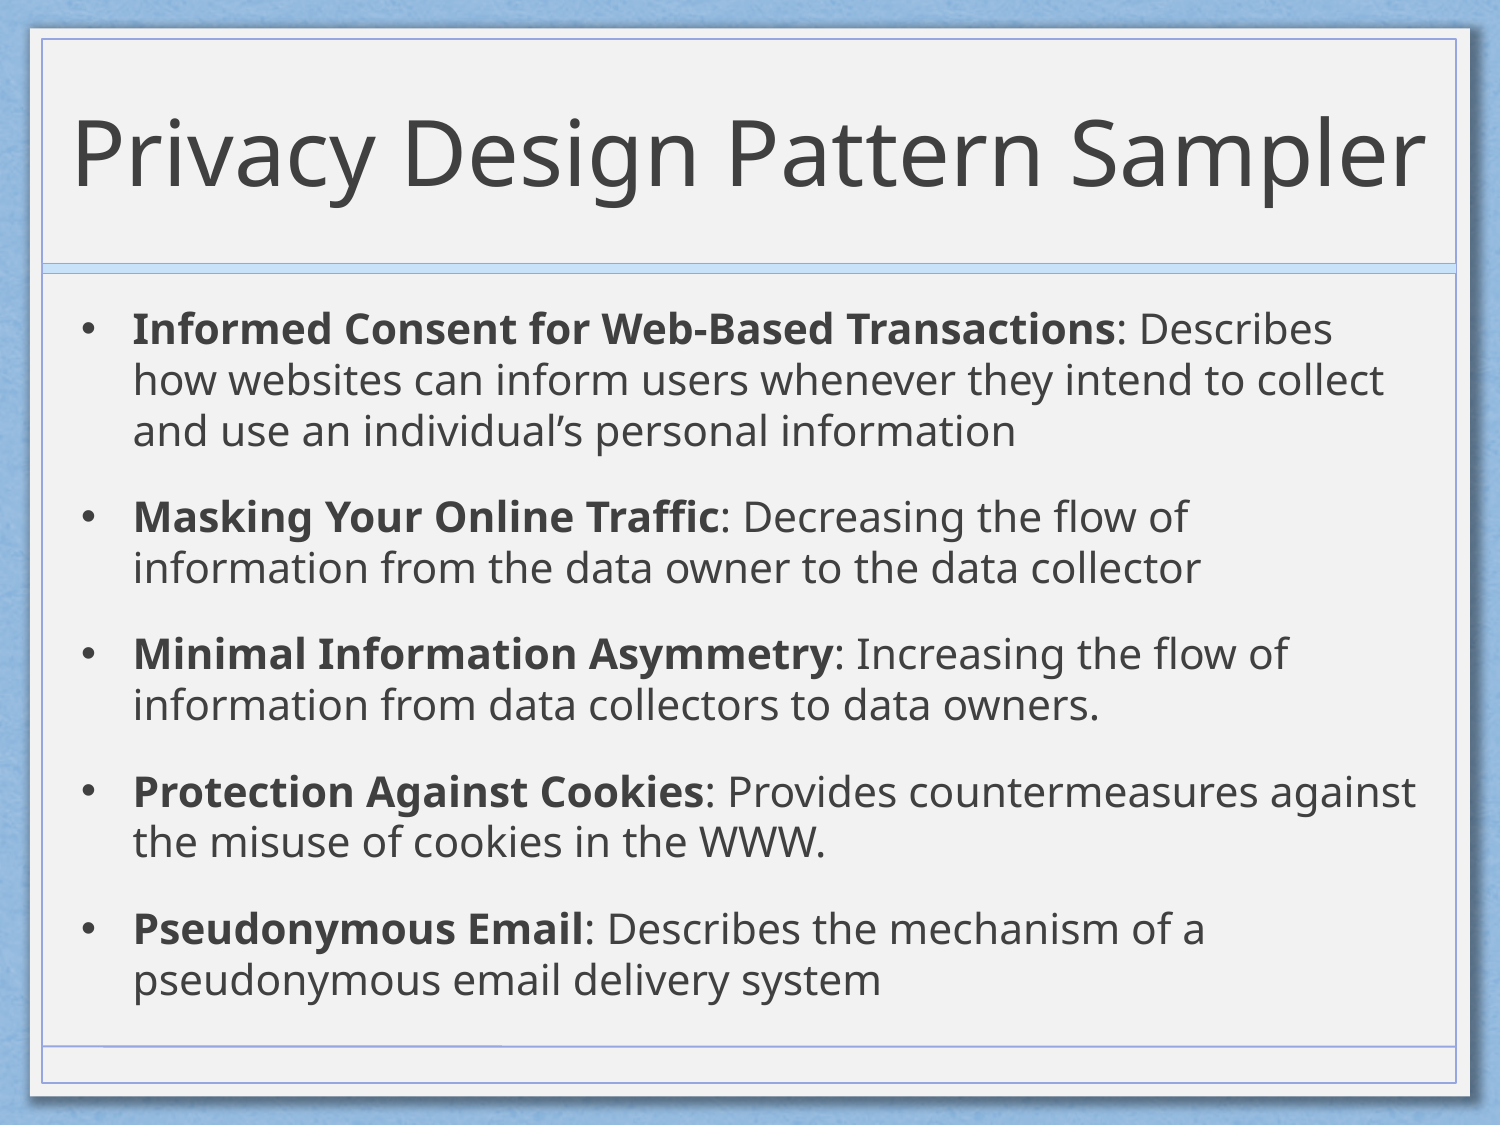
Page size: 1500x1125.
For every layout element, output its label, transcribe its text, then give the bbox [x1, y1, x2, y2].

title Privacy Design Pattern Sampler [42, 40, 1457, 260]
list Informed Consent for Web-Based Transactions: Describes how websites can inform users whenever they intend to collect and use an individual’s personal information Masking Your Online Traffic: Decreasing the flow of information from the data owner to the data collector Minimal Information Asymmetry: Increasing the flow of information from data collectors to data owners. Protection Against Cookies: Provides countermeasures against the misuse of cookies in the WWW. Pseudonymous Email: Describes the mechanism of a pseudonymous email delivery system [66, 294, 1433, 1026]
